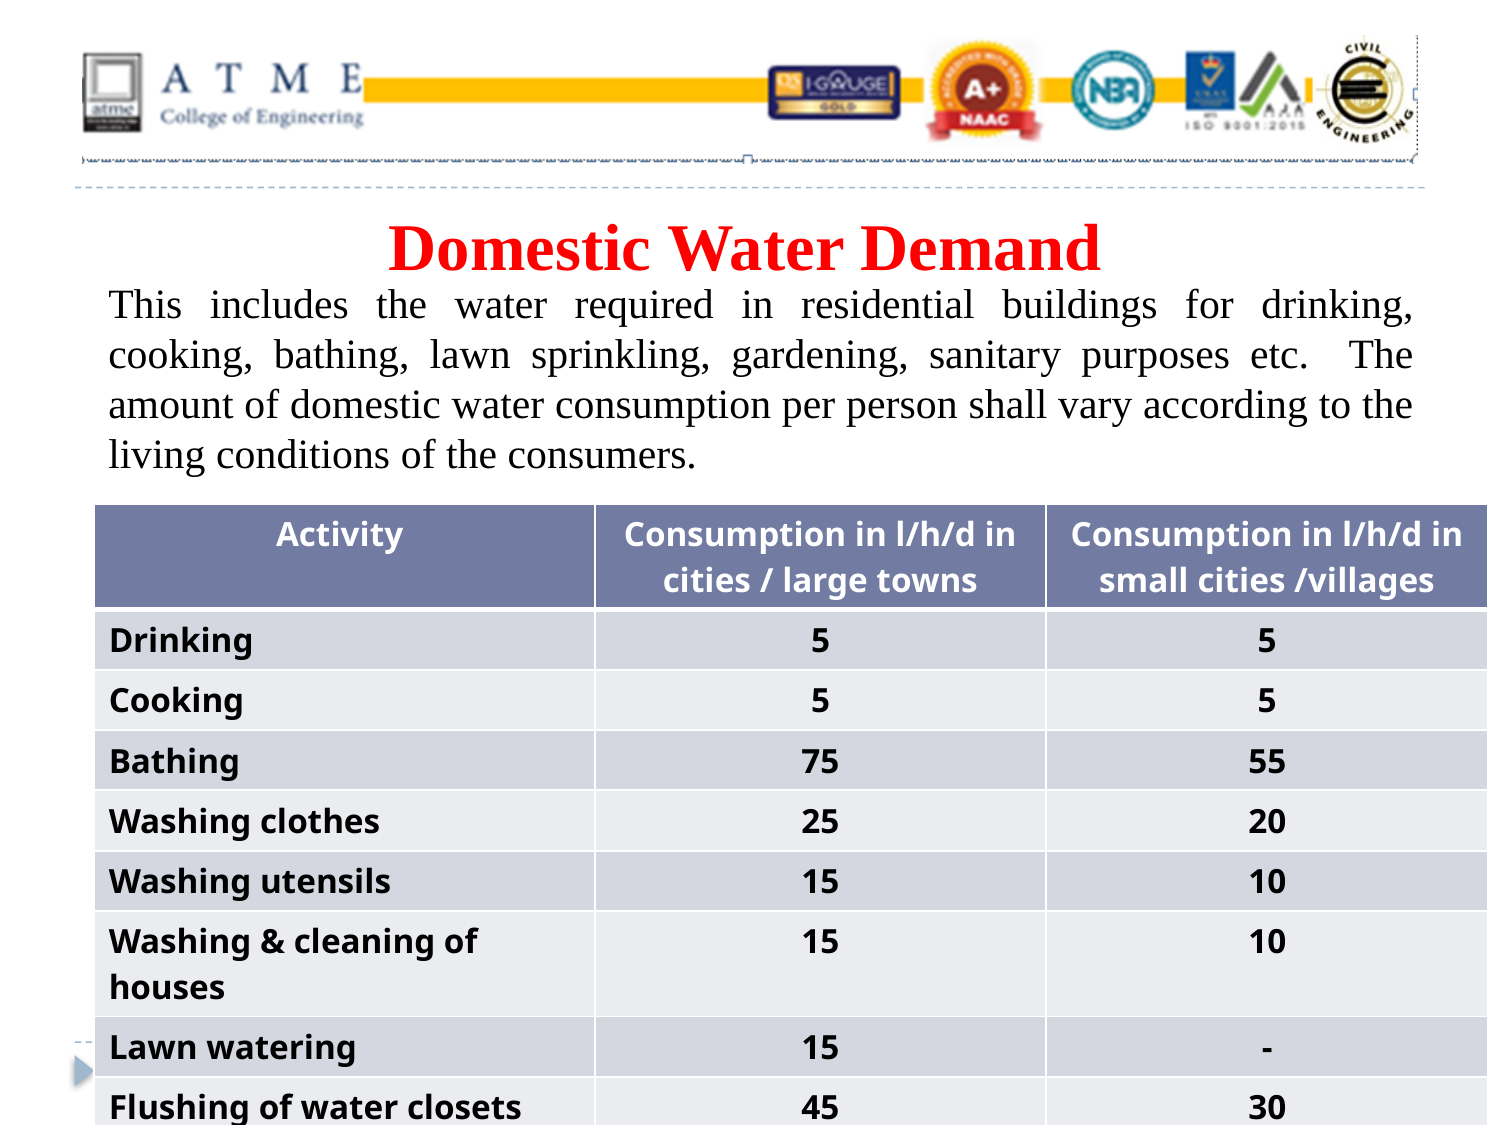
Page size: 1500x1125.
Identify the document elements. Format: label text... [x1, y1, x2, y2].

table_cell 30 [1047, 1078, 1487, 1125]
title Domestic Water Demand [70, 128, 1421, 292]
table_cell 10 [1047, 852, 1487, 910]
table_cell 20 [1047, 791, 1487, 850]
table_cell 15 [596, 852, 1045, 910]
table_cell 45 [596, 1078, 1045, 1125]
table_cell 5 [1047, 671, 1487, 729]
table_cell 5 [596, 671, 1045, 729]
table_header Activity [95, 505, 594, 607]
table_header Consumption in l/h/d in cities / large towns [596, 505, 1045, 607]
table_cell Drinking [95, 612, 594, 669]
table_cell Washing utensils [95, 852, 594, 910]
table_cell Cooking [95, 671, 594, 729]
table_cell Washing clothes [95, 791, 594, 850]
table_cell 15 [596, 912, 1045, 1016]
text_box This includes the water required in residential buildings for drinking, cooking, bathing, lawn sprinkling, gardening, sanitary purposes etc. The amount of domestic water consumption per person shall vary according to the living conditions of the consumers. [93, 269, 1430, 485]
table_cell 5 [596, 612, 1045, 669]
table_cell - [1047, 1017, 1487, 1076]
table_cell 25 [596, 791, 1045, 850]
table_cell 15 [596, 1017, 1045, 1076]
table_header Consumption in l/h/d in small cities /villages [1047, 505, 1487, 607]
table_cell Bathing [95, 731, 594, 789]
picture [82, 35, 1418, 128]
table_cell 10 [1047, 912, 1487, 1016]
table_cell Flushing of water closets [95, 1078, 594, 1125]
table_cell Lawn watering [95, 1017, 594, 1076]
table_cell 5 [1047, 612, 1487, 669]
table_cell 55 [1047, 731, 1487, 789]
table_cell Washing & cleaning of houses [95, 912, 594, 1016]
table_cell 75 [596, 731, 1045, 789]
